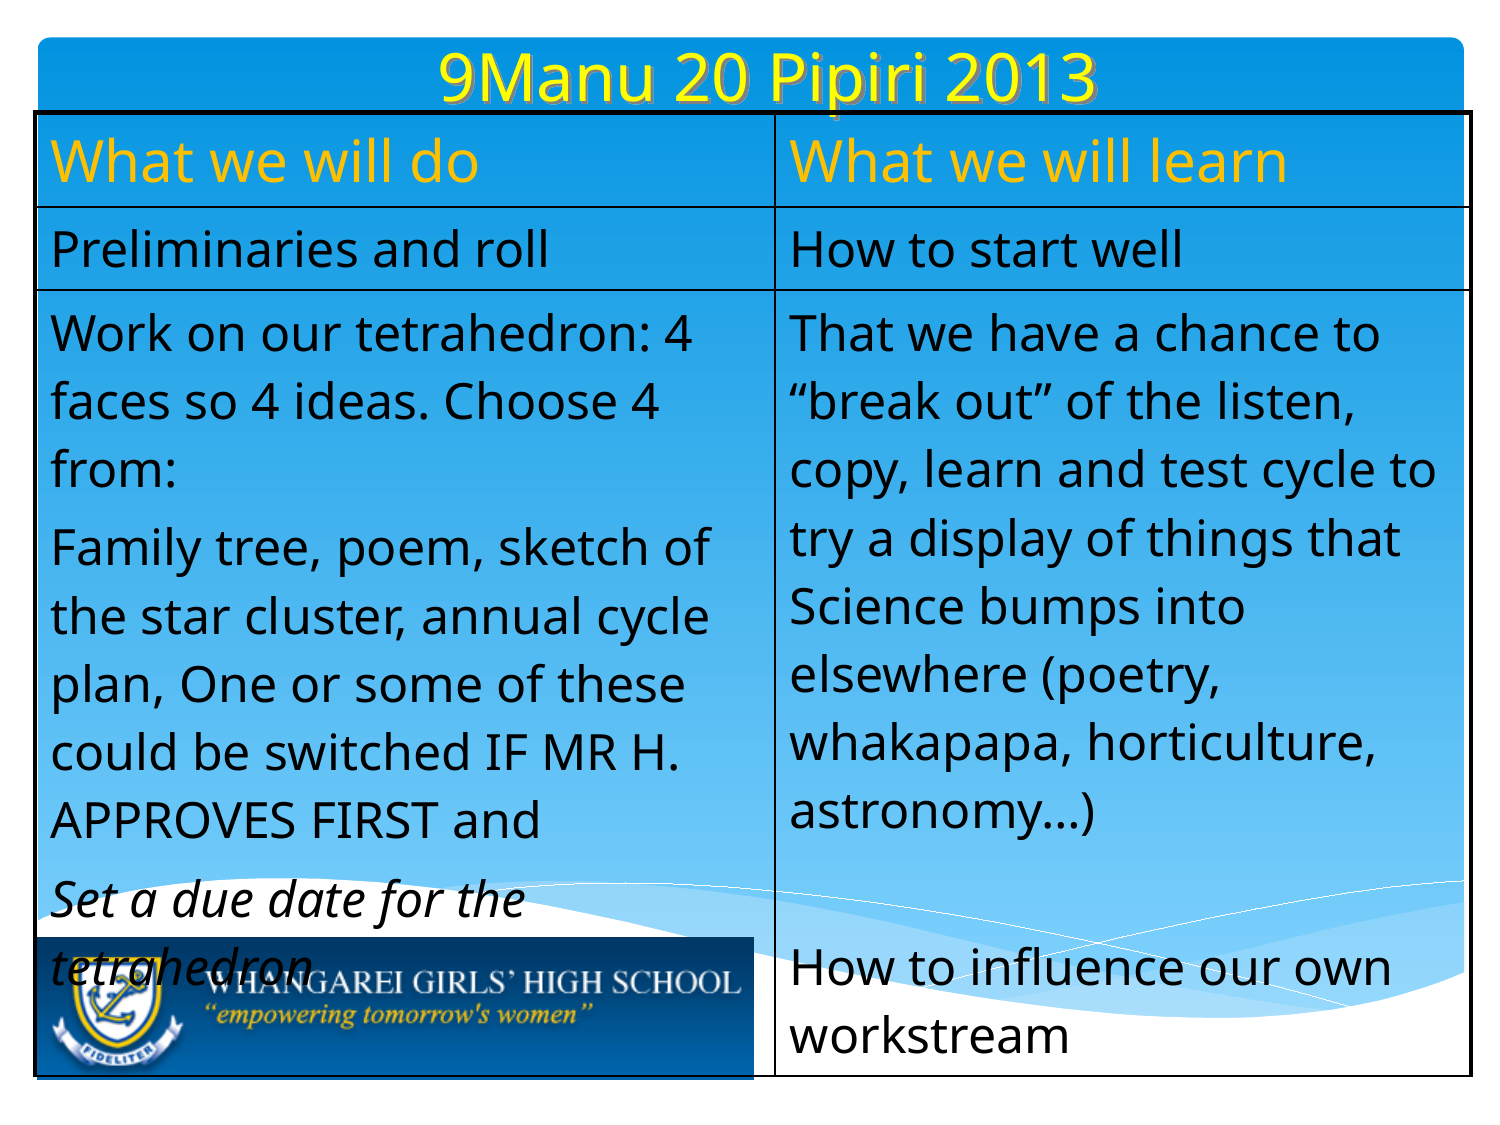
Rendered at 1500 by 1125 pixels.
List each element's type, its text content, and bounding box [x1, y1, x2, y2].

table_header What we will do [37, 115, 774, 206]
table_cell Preliminaries and roll [37, 208, 774, 289]
table_cell Work on our tetrahedron: 4 faces so 4 ideas. Choose 4 from: Family tree, poem, sketch of the star cluster, annual cycle plan, One or some of these could be switched IF MR H. APPROVES FIRST and Set a due date for the tetrahedron [37, 291, 774, 1075]
table_header What we will learn [776, 115, 1469, 206]
picture [37, 937, 754, 1080]
table_cell That we have a chance to “break out” of the listen, copy, learn and test cycle to try a display of things that Science bumps into elsewhere (poetry, whakapapa, horticulture, astronomy…) How to influence our own workstream [776, 291, 1469, 1075]
text_box 9Manu 20 Pipiri 2013 [162, 24, 1375, 110]
table_cell How to start well [776, 208, 1469, 289]
